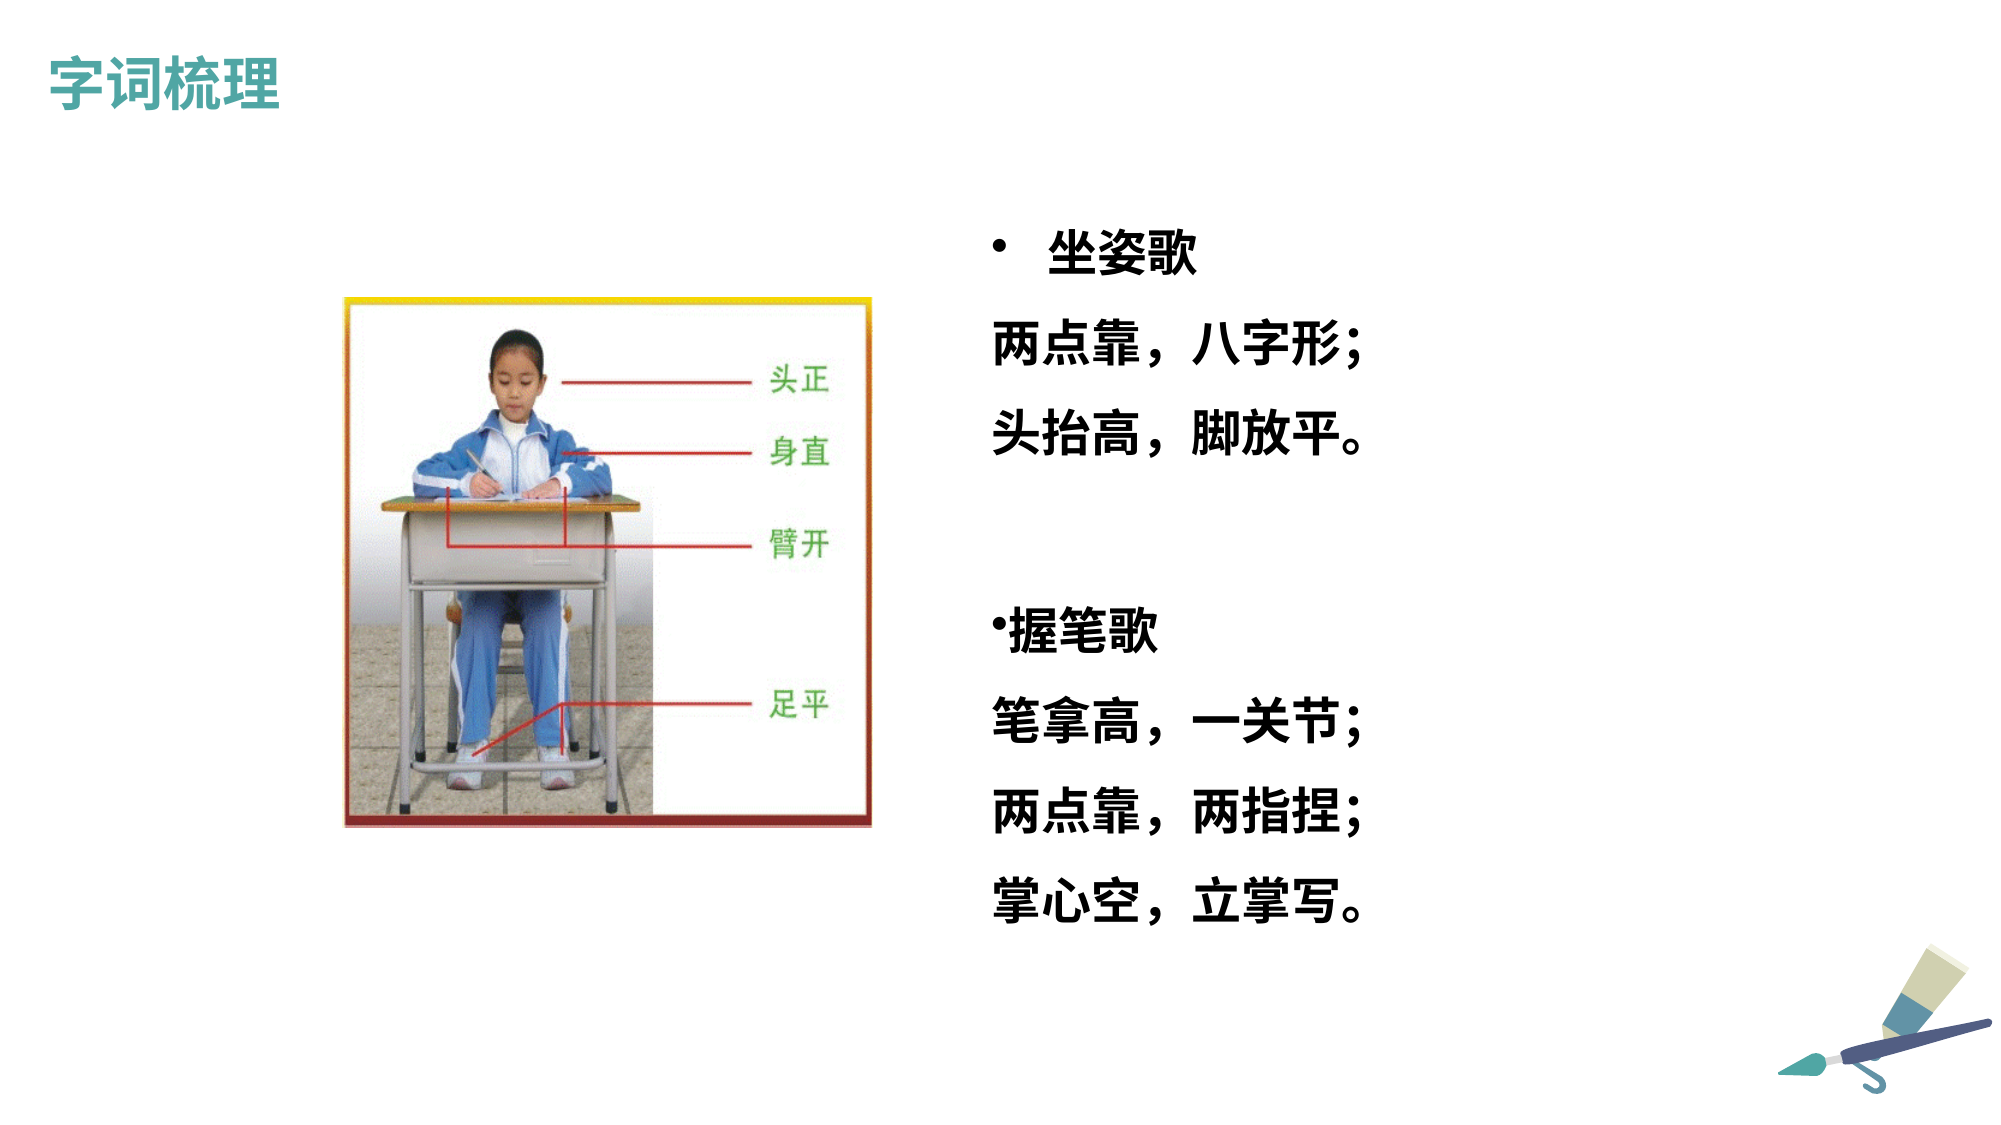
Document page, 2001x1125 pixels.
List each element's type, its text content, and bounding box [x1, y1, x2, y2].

text_box 字词梳理 [32, 39, 296, 125]
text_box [1811, 945, 1974, 1125]
picture [342, 297, 873, 828]
text_box 坐姿歌 两点靠，八字形； 头抬高，脚放平。 [976, 184, 1556, 480]
text_box 握笔歌 笔拿高，一关节； 两点靠，两指捏； 掌心空，立掌写。 [976, 562, 1615, 938]
